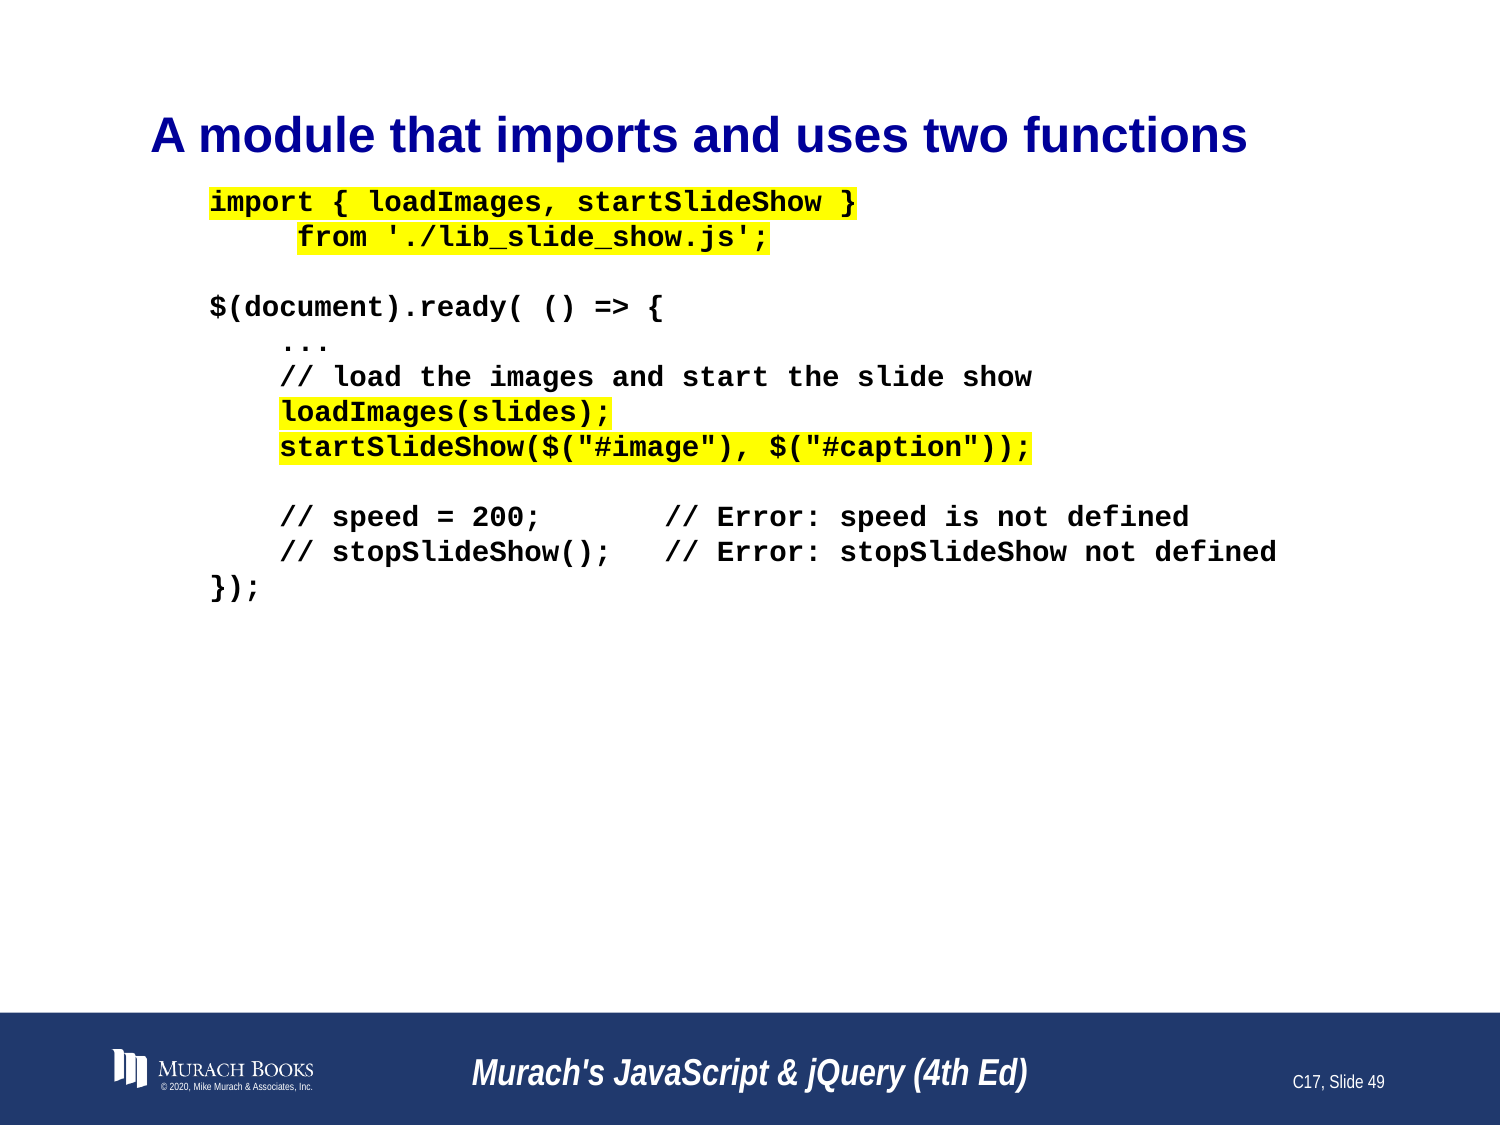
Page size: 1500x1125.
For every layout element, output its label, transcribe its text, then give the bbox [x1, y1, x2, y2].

footer © 2020, Mike Murach & Associates, Inc. [12, 1025, 463, 1100]
title A module that imports and uses two functions [150, 102, 1350, 164]
list import { loadImages, startSlideShow } from './lib_slide_show.js'; $(document).ready( () => { ... // load the images and start the slide show loadImages(slides); startSlideShow($("#image"), $("#caption")); // speed = 200; // Error: speed is not defined // stopSlideShow(); // Error: stopSlideShow not defined }); [137, 174, 1350, 975]
slide_number C17, Slide 49 [1087, 1025, 1400, 1100]
slide_number Murach's JavaScript & jQuery (4th Ed) [463, 1025, 1050, 1100]
